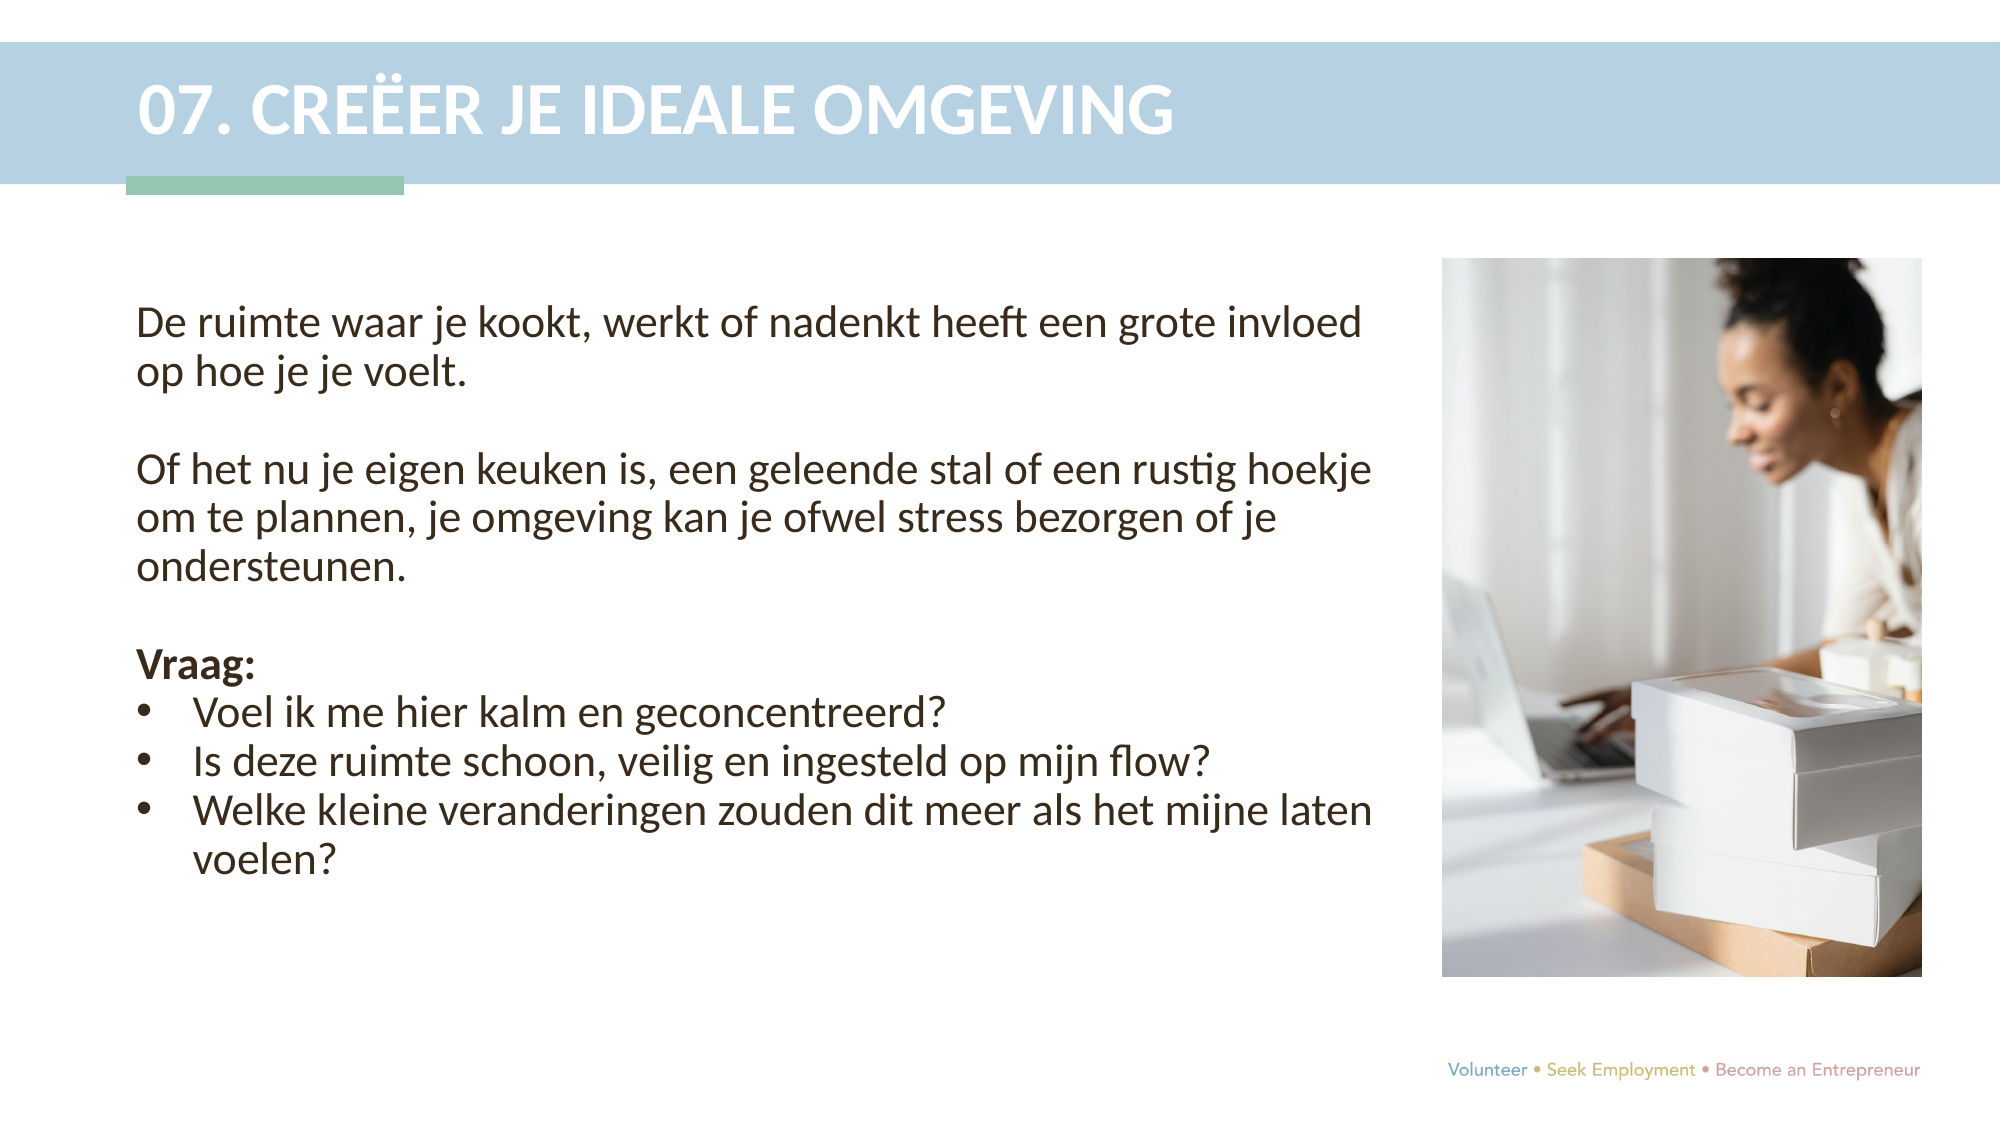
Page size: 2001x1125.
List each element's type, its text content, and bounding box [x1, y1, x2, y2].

list 07. CREËER JE IDEALE OMGEVING [123, 51, 1913, 170]
picture [1418, 1046, 1971, 1103]
list De ruimte waar je kookt, werkt of nadenkt heeft een grote invloed op hoe je je voelt. Of het nu je eigen keuken is, een geleende stal of een rustig hoekje om te plannen, je omgeving kan je ofwel stress bezorgen of je ondersteunen. Vraag: Voel ik me hier kalm en geconcentreerd? Is deze ruimte schoon, veilig en ingesteld op mijn flow? Welke kleine veranderingen zouden dit meer als het mijne laten voelen? [121, 290, 1420, 1005]
picture [1442, 258, 1922, 977]
